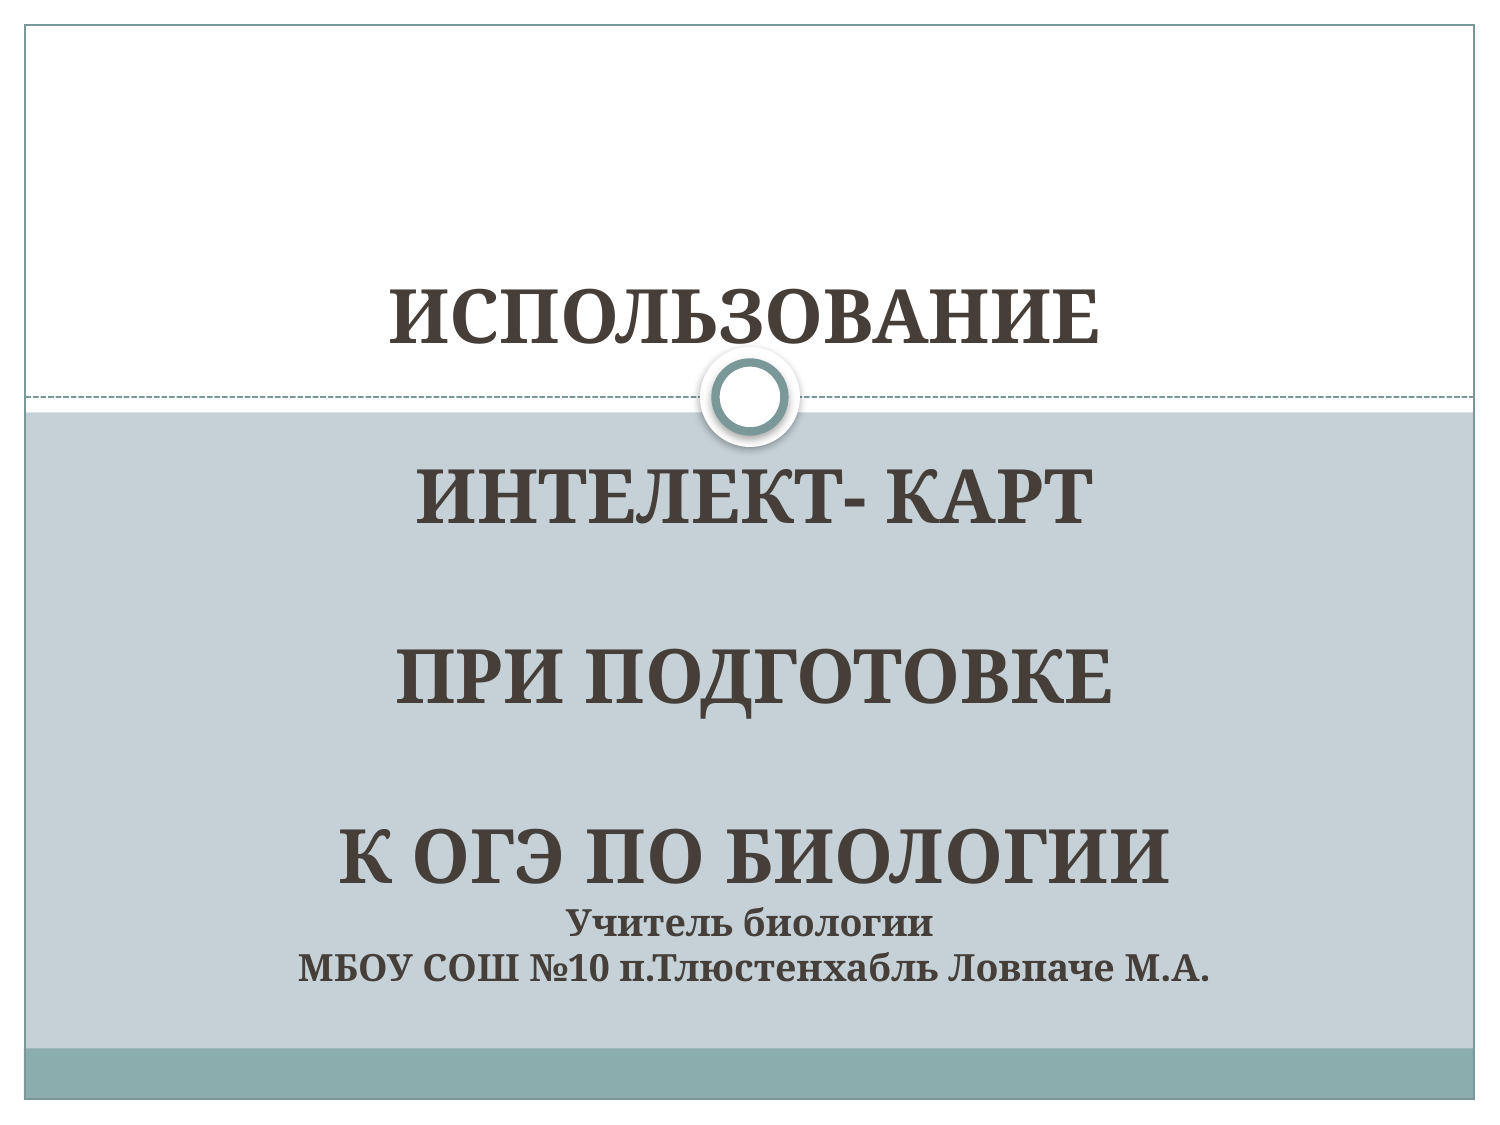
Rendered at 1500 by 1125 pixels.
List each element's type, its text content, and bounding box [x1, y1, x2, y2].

title ИСПОЛЬЗОВАНИЕ ИНТЕЛЕКТ- КАРТ ПРИ ПОДГОТОВКЕ К ОГЭ ПО БИОЛОГИИ Учитель биологии МБОУ СОШ №10 п.Тлюстенхабль Ловпаче М.А. [117, 82, 1393, 997]
